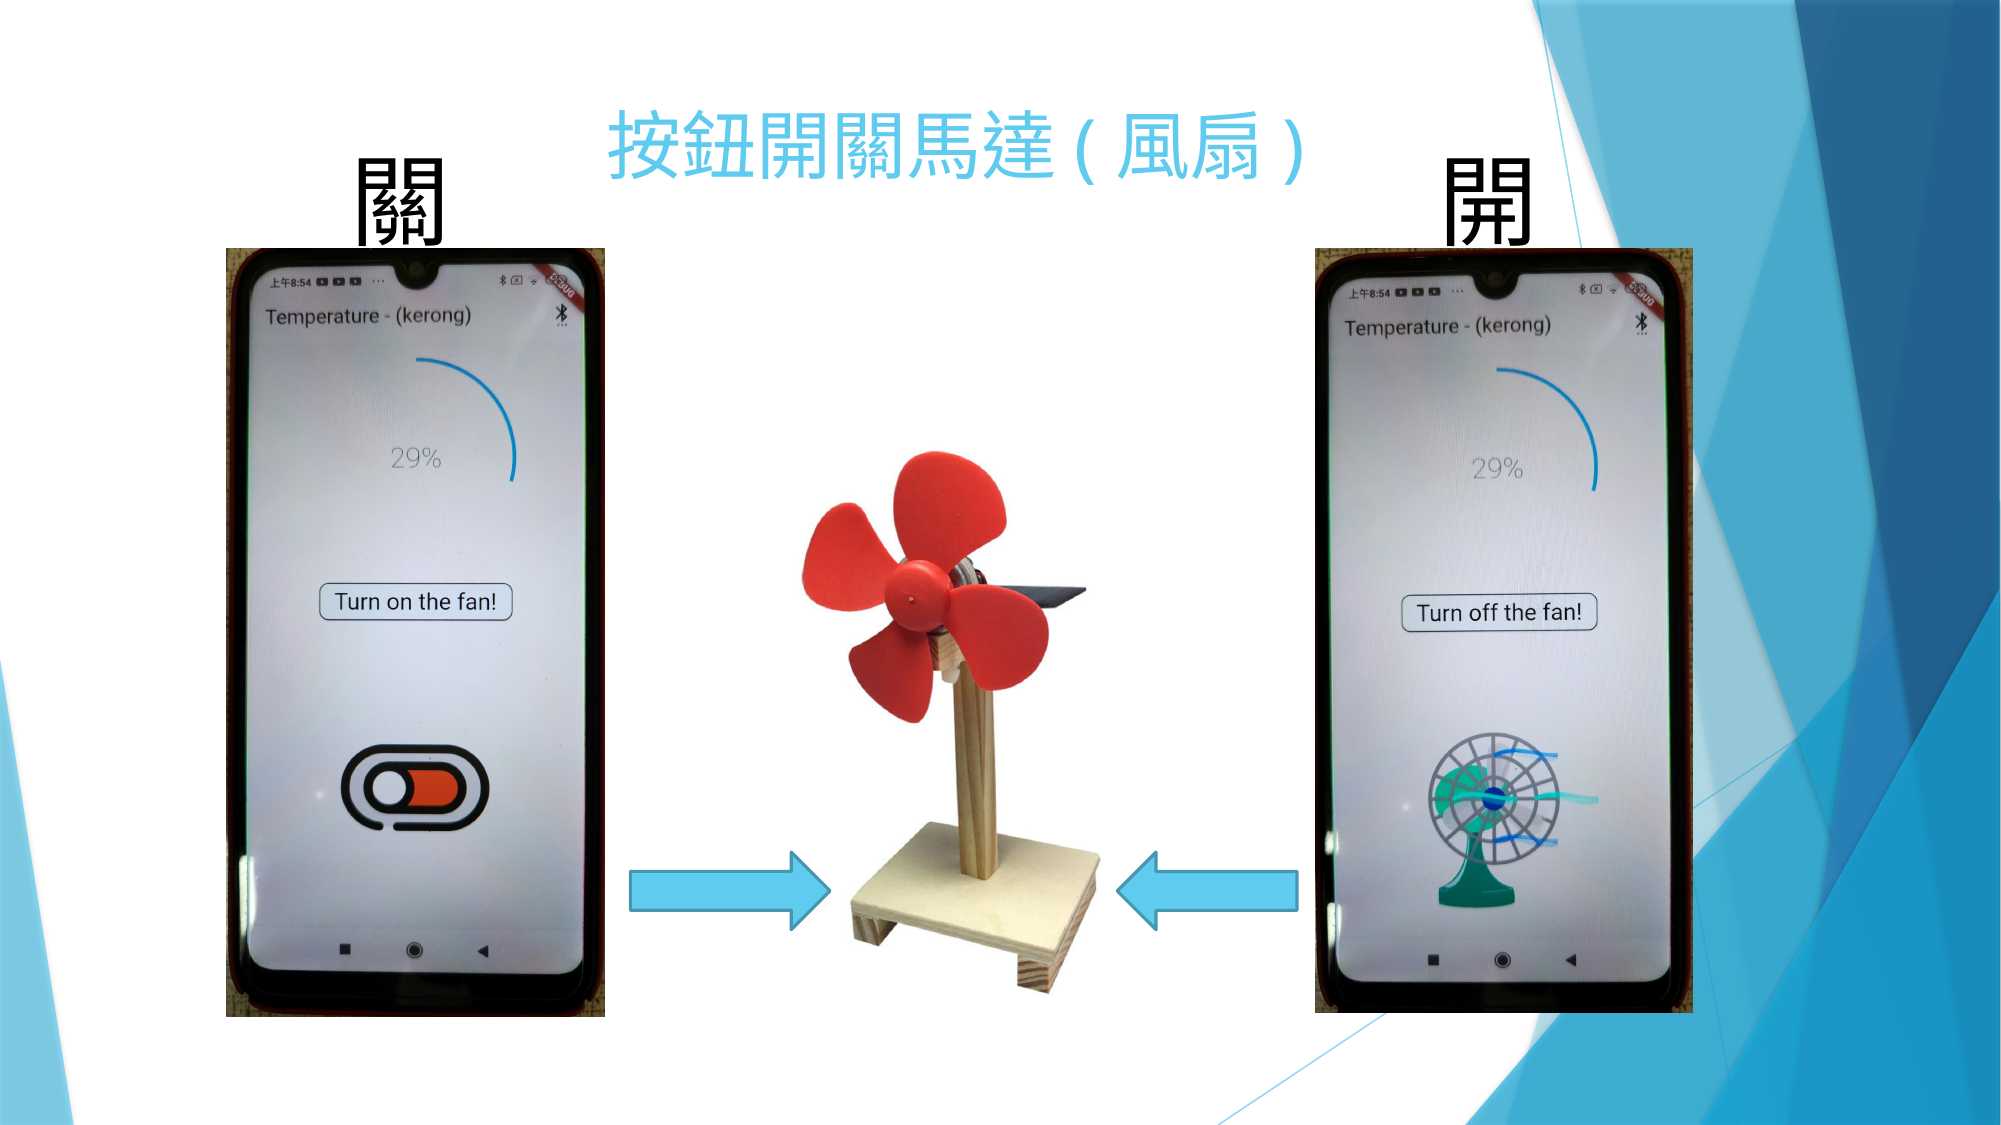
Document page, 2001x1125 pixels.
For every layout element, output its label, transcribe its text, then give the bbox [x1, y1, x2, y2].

title 按鈕開關馬達(風扇) [250, 90, 1662, 308]
text_box 關 [335, 130, 497, 247]
picture [794, 441, 1118, 1017]
text_box 開 [1423, 130, 1585, 247]
text_box [1122, 850, 1299, 932]
picture [226, 248, 606, 1017]
text_box [628, 869, 789, 912]
picture [1314, 248, 1694, 1013]
